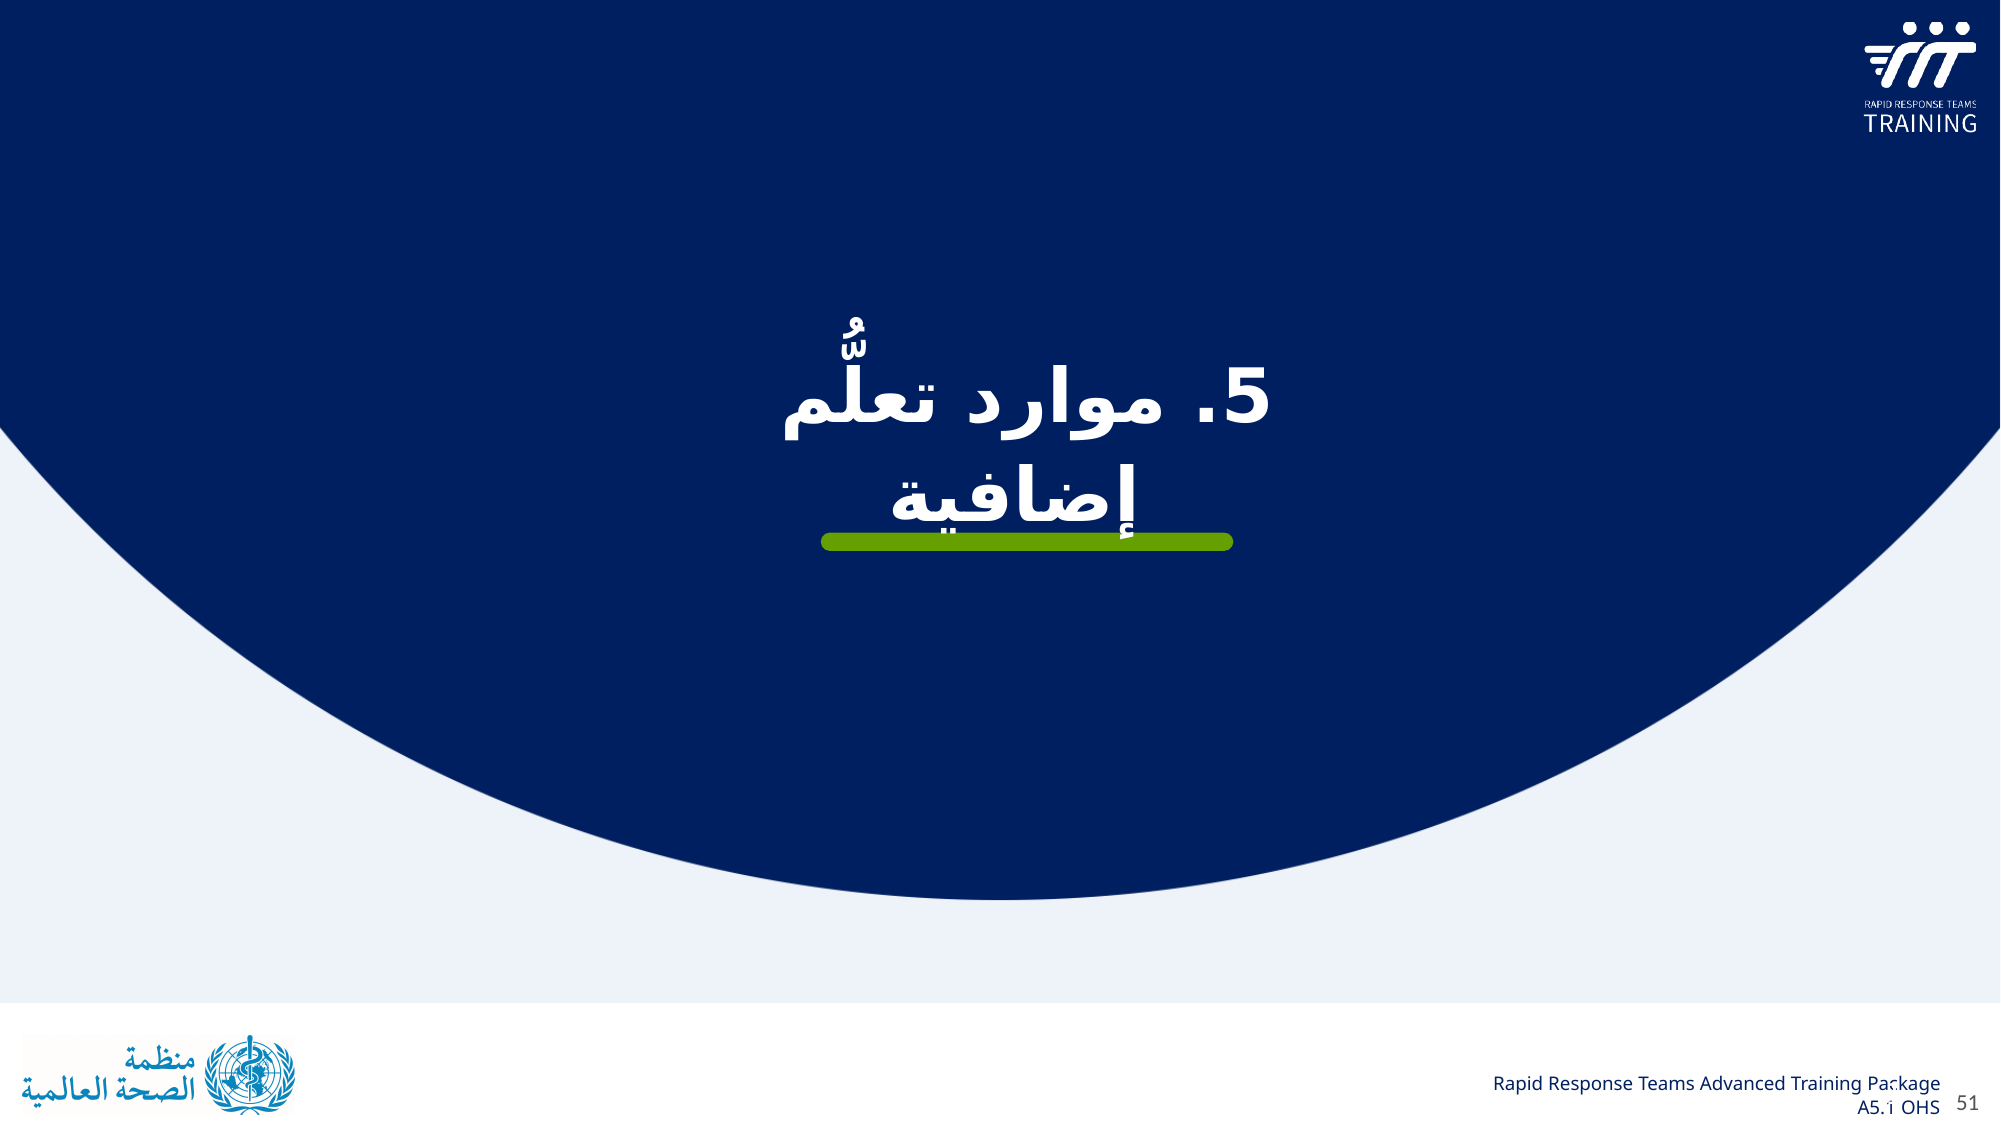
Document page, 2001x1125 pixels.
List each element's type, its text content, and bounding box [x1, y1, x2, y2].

picture [0, 0, 2001, 1003]
picture [252, 1050, 258, 1059]
slide_number 51 [1882, 1037, 1930, 1092]
list 5. موارد تعلُّم إضافية [82, 283, 1946, 592]
picture [22, 1035, 295, 1115]
